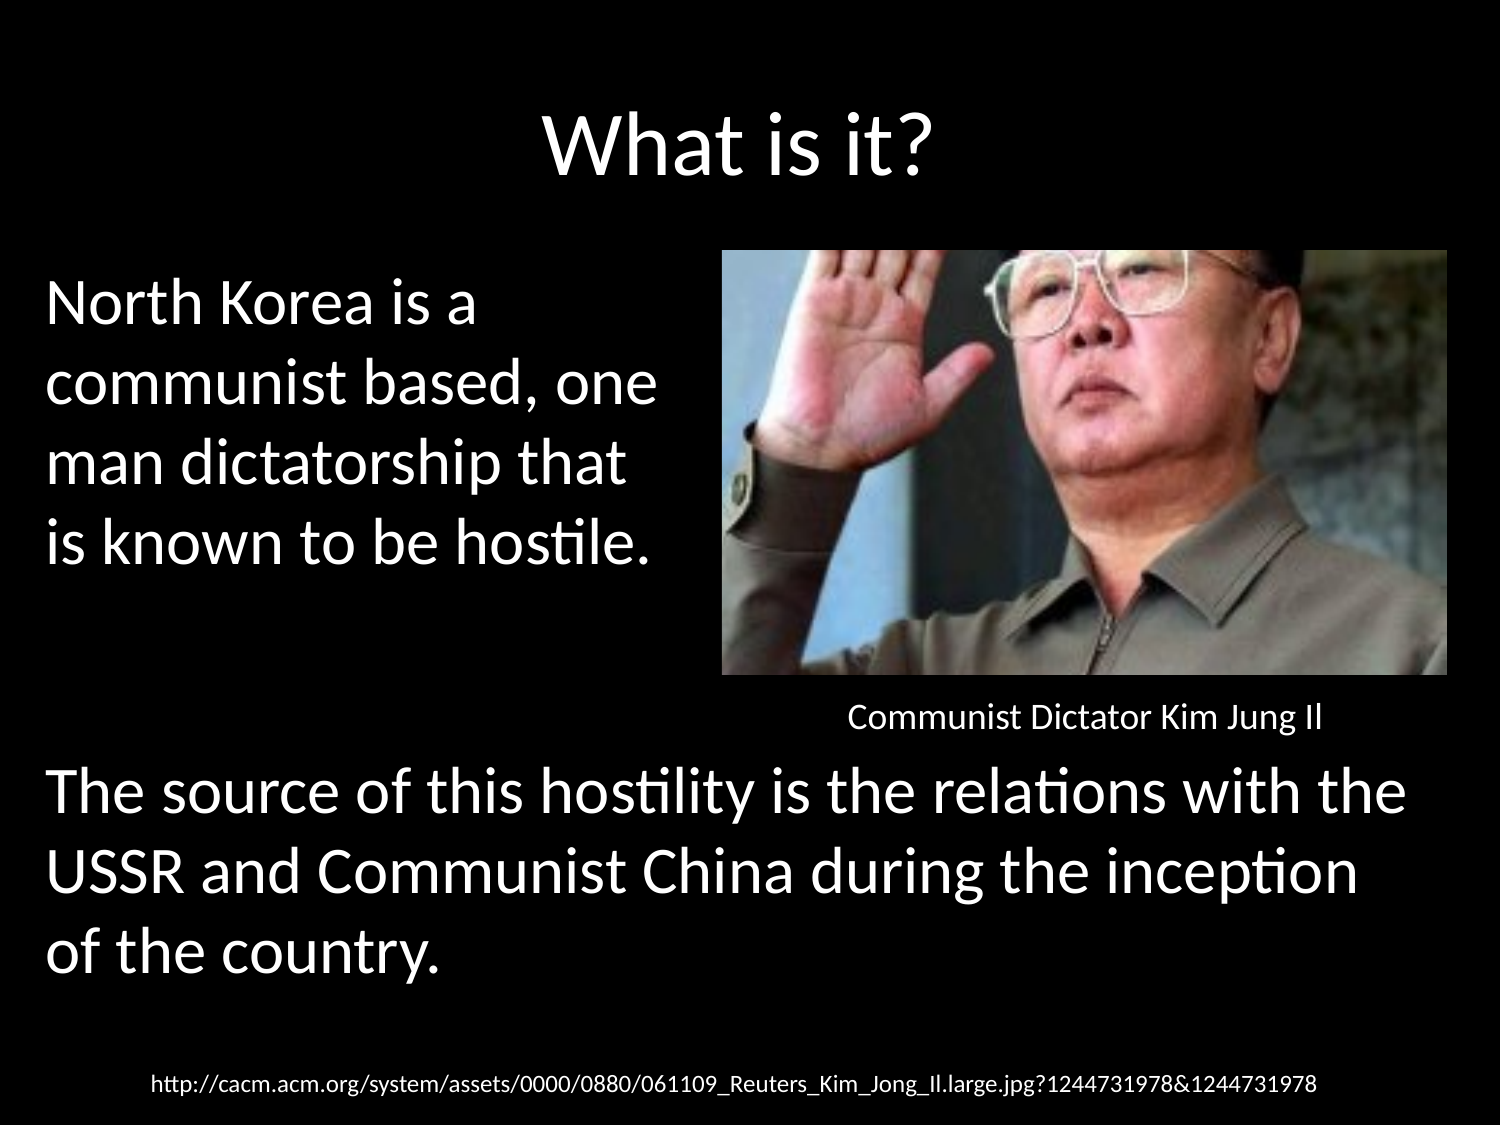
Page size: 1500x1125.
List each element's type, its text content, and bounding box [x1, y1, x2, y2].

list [721, 250, 1448, 675]
text_box http://cacm.acm.org/system/assets/0000/0880/061109_Reuters_Kim_Jong_Il.large.jpg?1244731978&1244731978 [135, 1060, 1336, 1105]
text_box Communist Dictator Kim Jung Il [832, 684, 1339, 745]
title What is it? [75, 45, 1425, 233]
text_box North Korea is a communist based, one man dictatorship that is known to be hostile. [30, 250, 680, 586]
text_box The source of this hostility is the relations with the USSR and Communist China during the inception of the country. [30, 739, 1425, 995]
